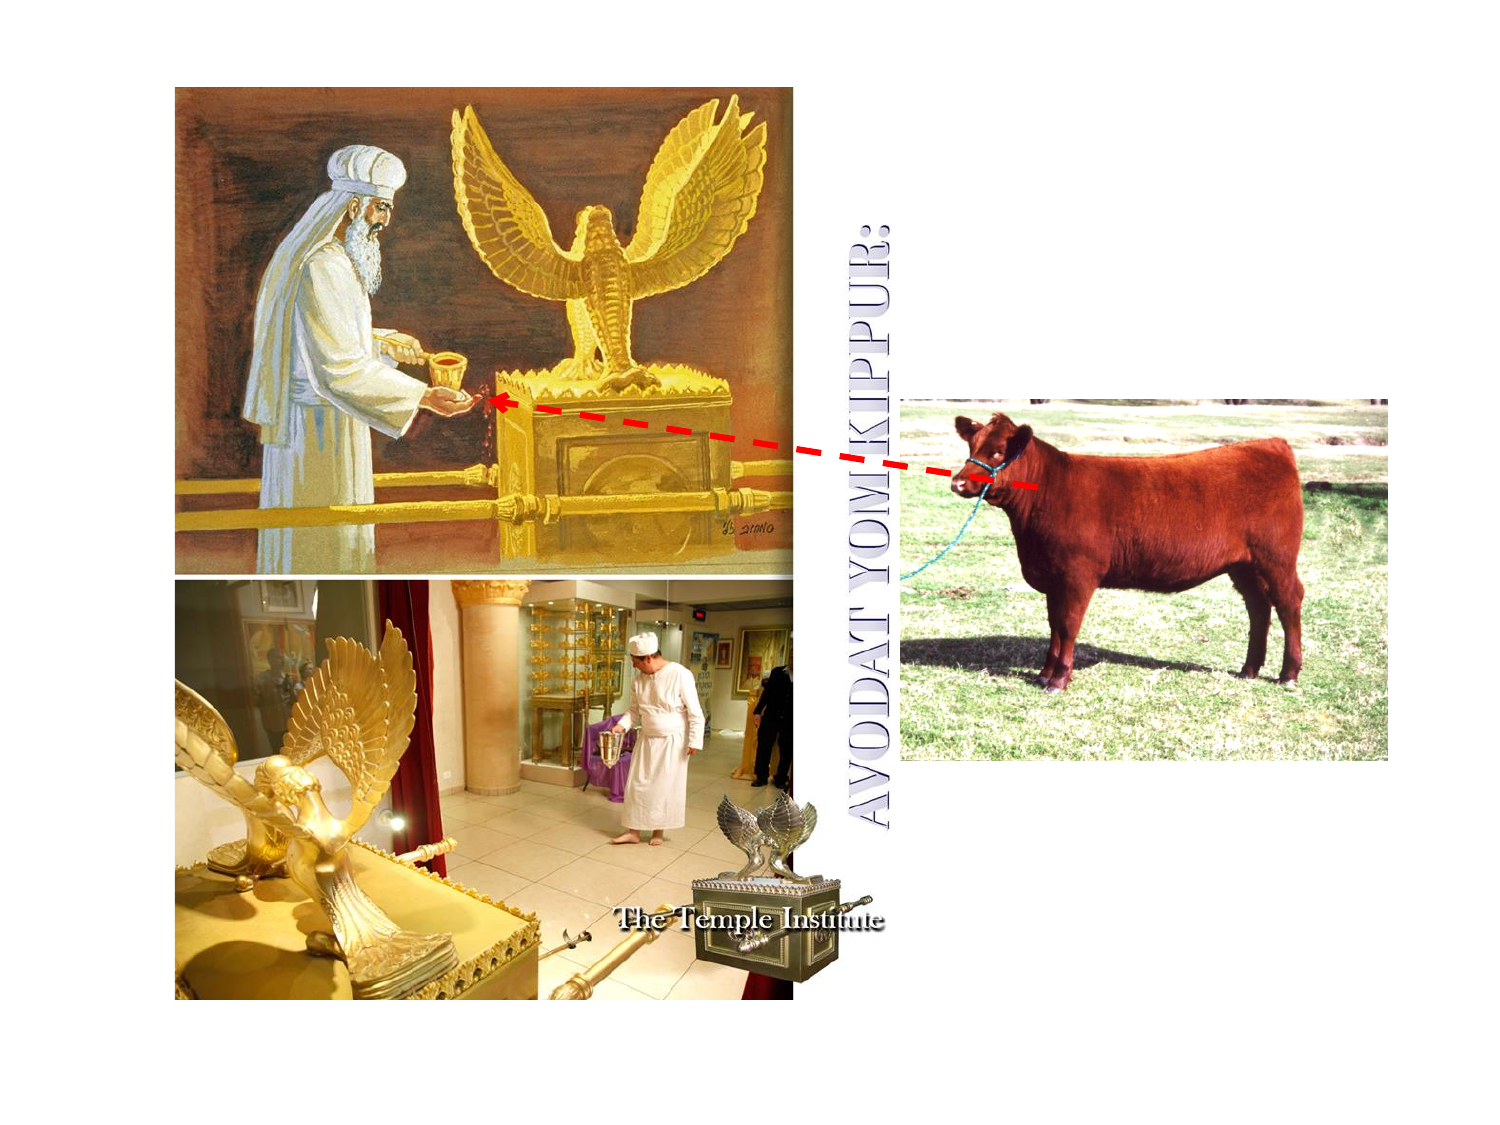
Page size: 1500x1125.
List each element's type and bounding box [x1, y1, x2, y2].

text_box [487, 399, 1038, 488]
picture [174, 87, 1388, 1001]
